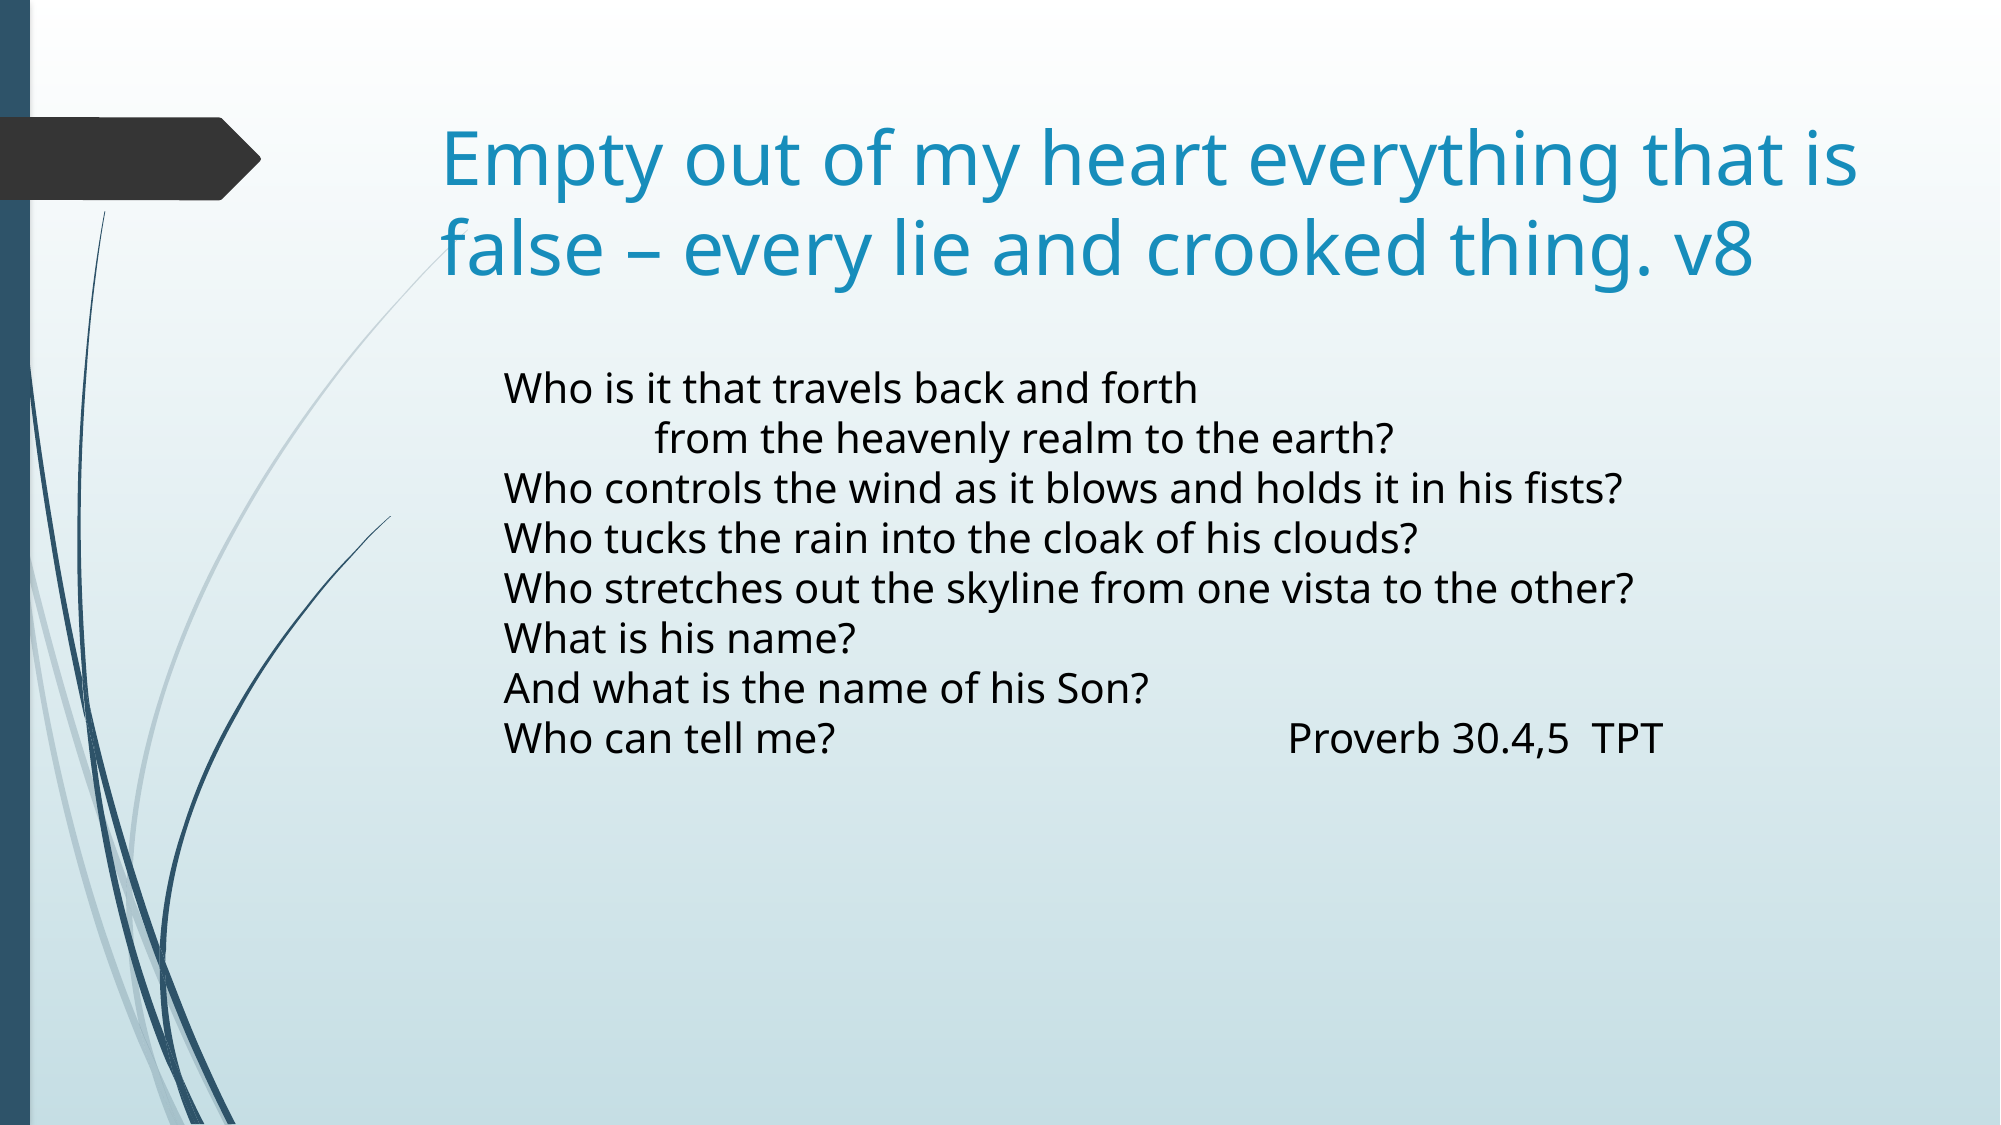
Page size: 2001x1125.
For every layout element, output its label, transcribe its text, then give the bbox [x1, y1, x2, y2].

title Empty out of my heart everything that is false – every lie and crooked thing. v8 [425, 102, 1888, 313]
text_box Who is it that travels back and forth from the heavenly realm to the earth? Who controls the wind as it blows and holds it in his fists? Who tucks the rain into the cloak of his clouds? Who stretches out the skyline from one vista to the other? What is his name? And what is the name of his Son? Who can tell me? Proverb 30.4,5 TPT [446, 354, 1730, 770]
